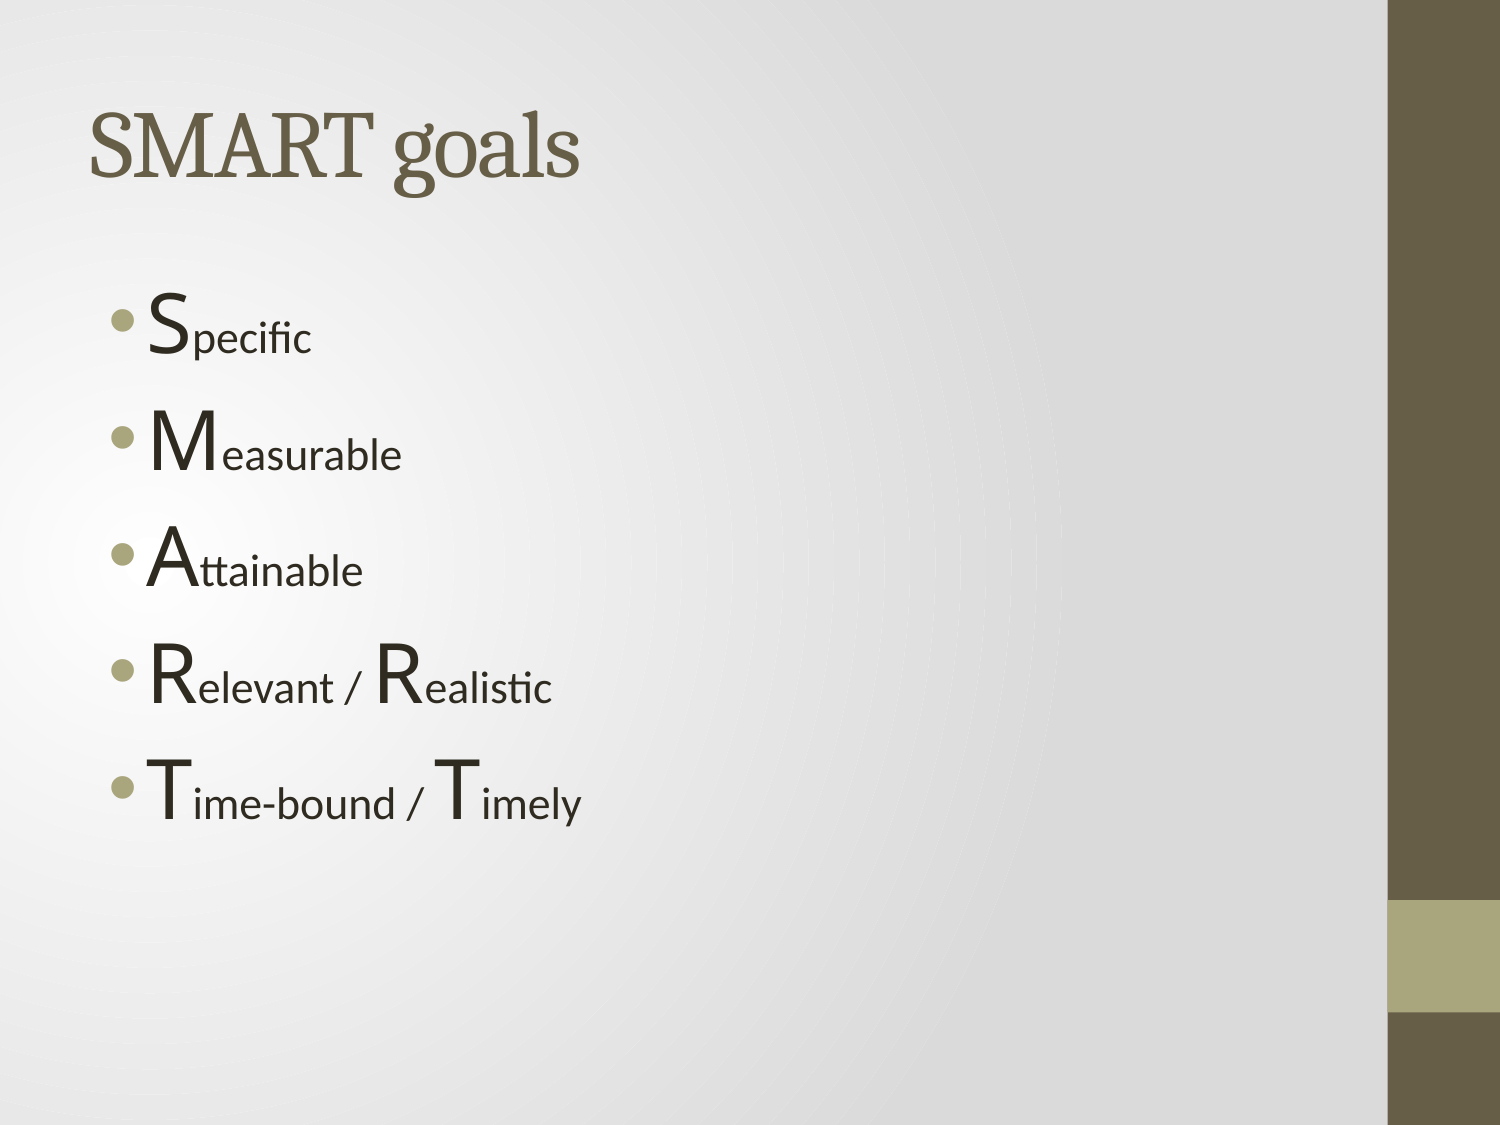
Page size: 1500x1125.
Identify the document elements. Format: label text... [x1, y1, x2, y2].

list Specific Measurable Attainable Relevant / Realistic Time-bound / Timely [75, 262, 1325, 1050]
title SMART goals [75, 45, 1325, 233]
